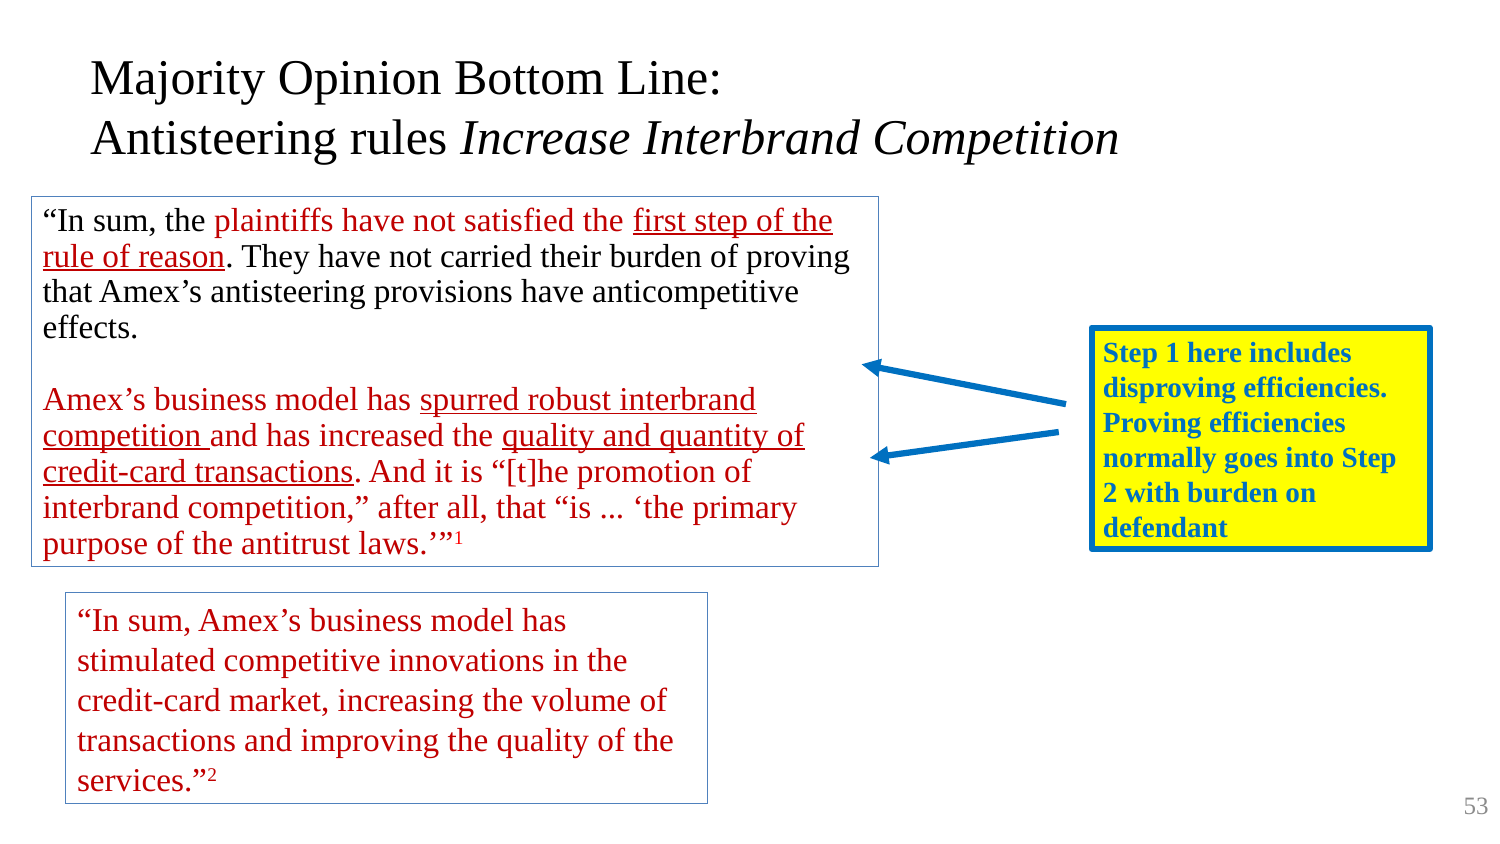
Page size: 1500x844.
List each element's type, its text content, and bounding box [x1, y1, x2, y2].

text_box “In sum, Amex’s business model has stimulated competitive innovations in the credit-card market, increasing the volume of transactions and improving the quality of the services.”2 [65, 592, 708, 804]
slide_number 53 [1162, 782, 1500, 828]
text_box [861, 364, 1067, 405]
title Majority Opinion Bottom Line: Antisteering rules Increase Interbrand Competition [75, 33, 1475, 175]
text_box “In sum, the plaintiffs have not satisfied the first step of the rule of reason. They have not carried their burden of proving that Amex’s antisteering provisions have anticompetitive effects. Amex’s business model has spurred robust interbrand competition and has increased the quality and quantity of credit-card transactions. And it is “[t]he promotion of interbrand competition,” after all, that “is ... ‘the primary purpose of the antitrust laws.’”1 [31, 196, 879, 567]
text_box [869, 431, 1059, 459]
text_box Step 1 here includes disproving efficiencies. Proving efficiencies normally goes into Step 2 with burden on defendant [1091, 327, 1430, 549]
list [103, 160, 1397, 755]
